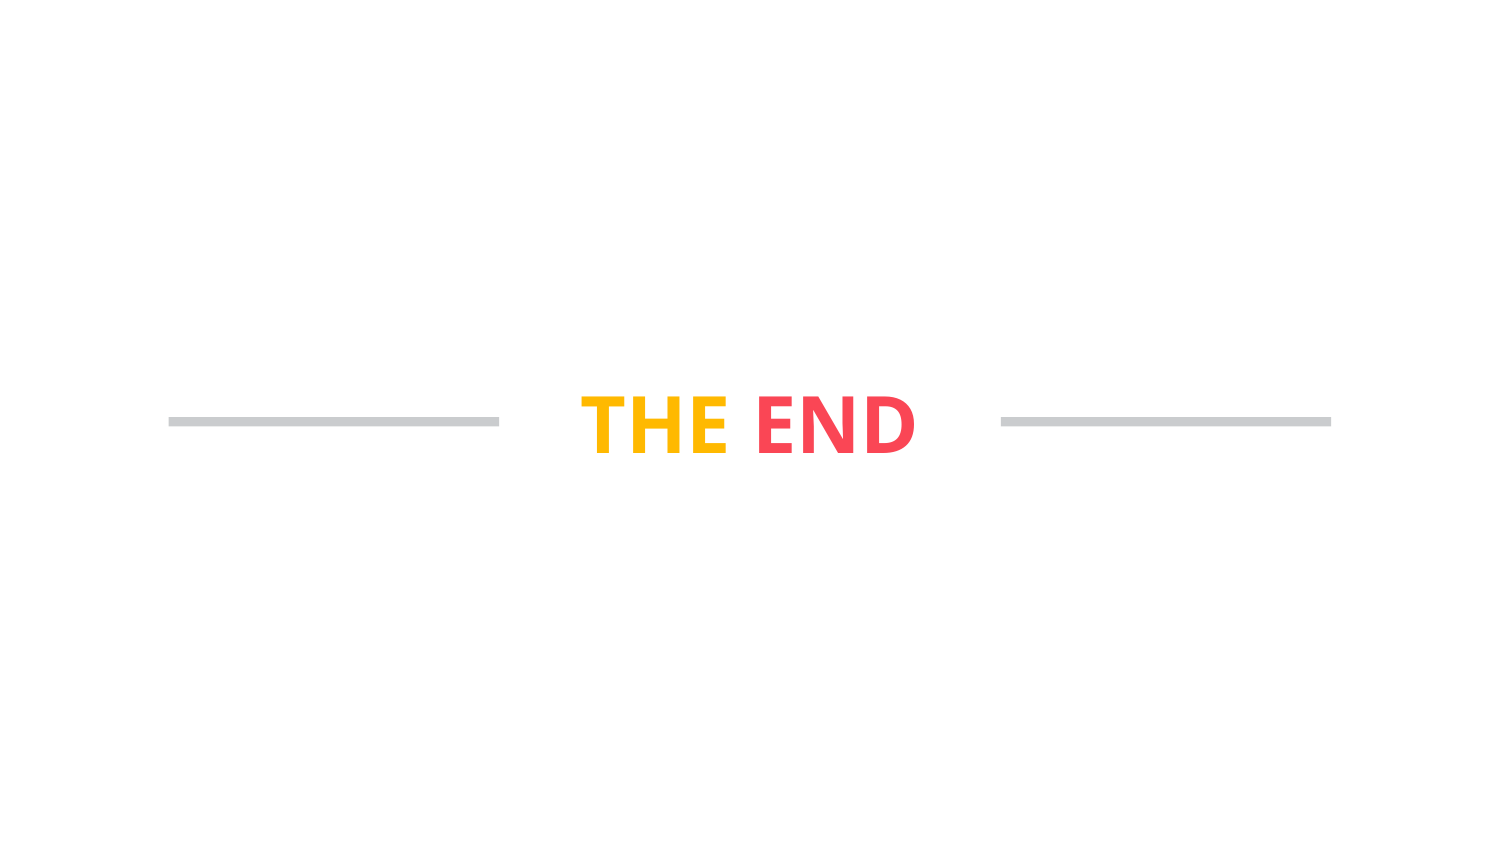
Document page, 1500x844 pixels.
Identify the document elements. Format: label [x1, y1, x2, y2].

picture [41, 41, 1459, 802]
